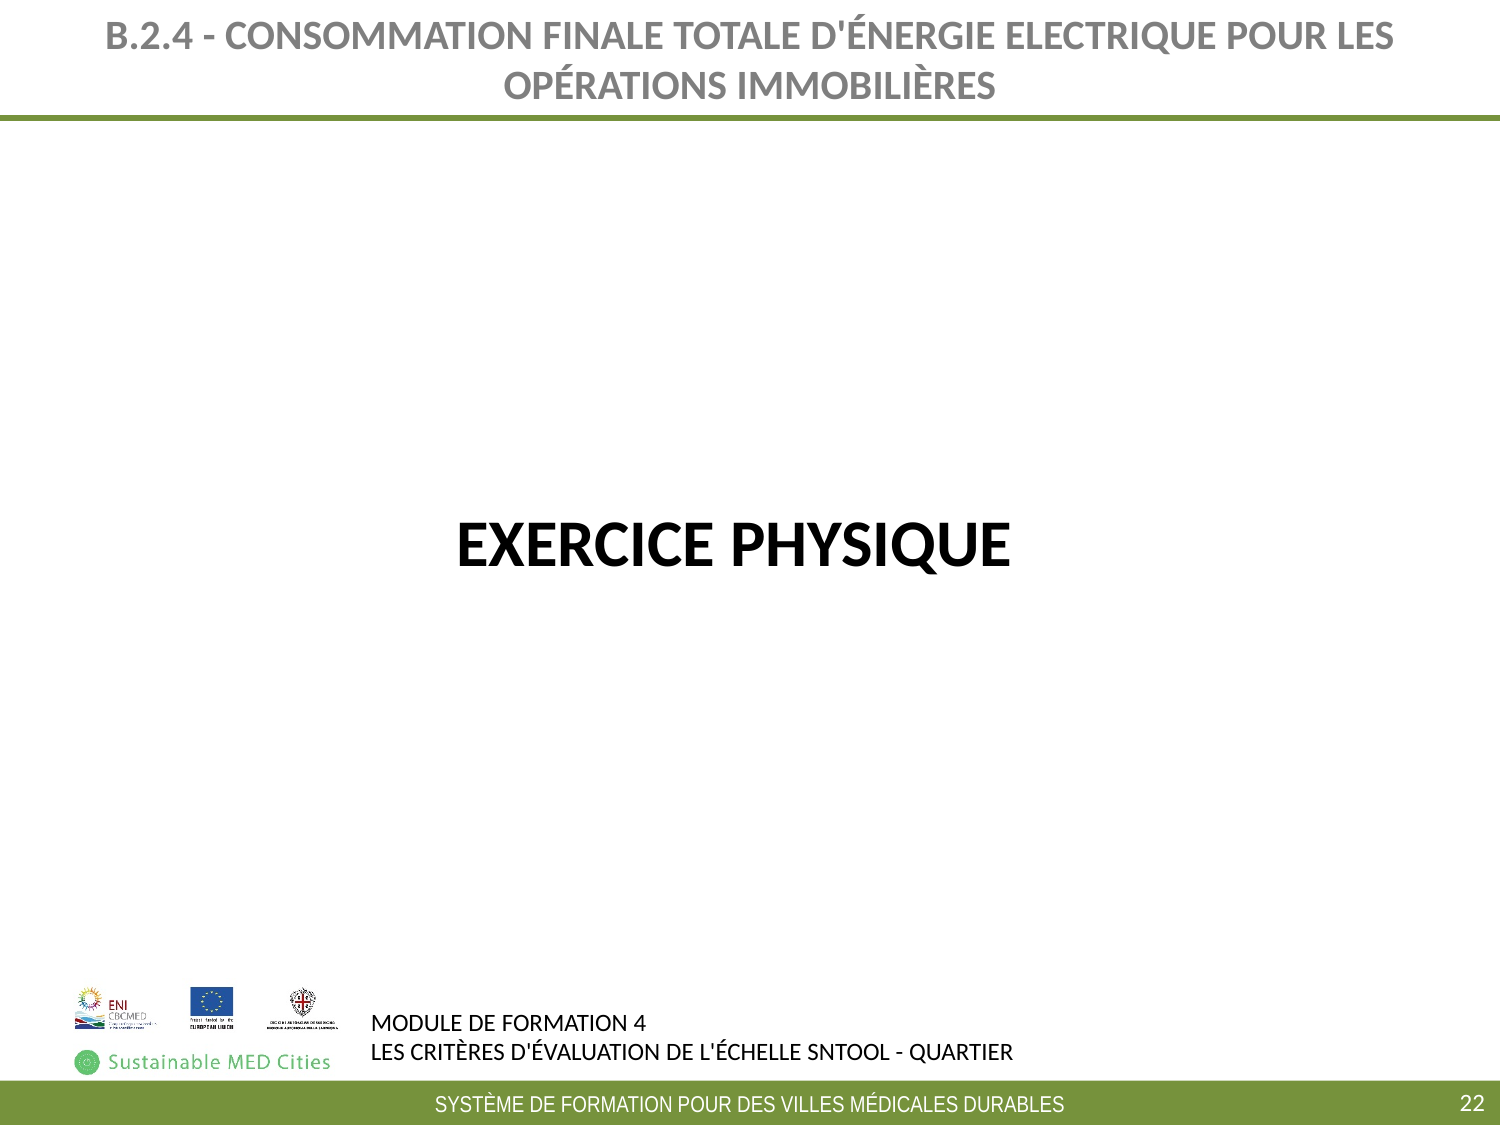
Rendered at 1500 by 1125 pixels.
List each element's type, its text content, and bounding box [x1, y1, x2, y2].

list EXERCICE PHYSIQUE [43, 262, 1425, 944]
picture [62, 978, 356, 1080]
title B.2.4 - CONSOMMATION FINALE TOTALE D'ÉNERGIE ELECTRIQUE POUR LES OPÉRATIONS IMMOBILIÈRES [0, 0, 1500, 117]
slide_number ‹#› [1149, 1076, 1500, 1125]
